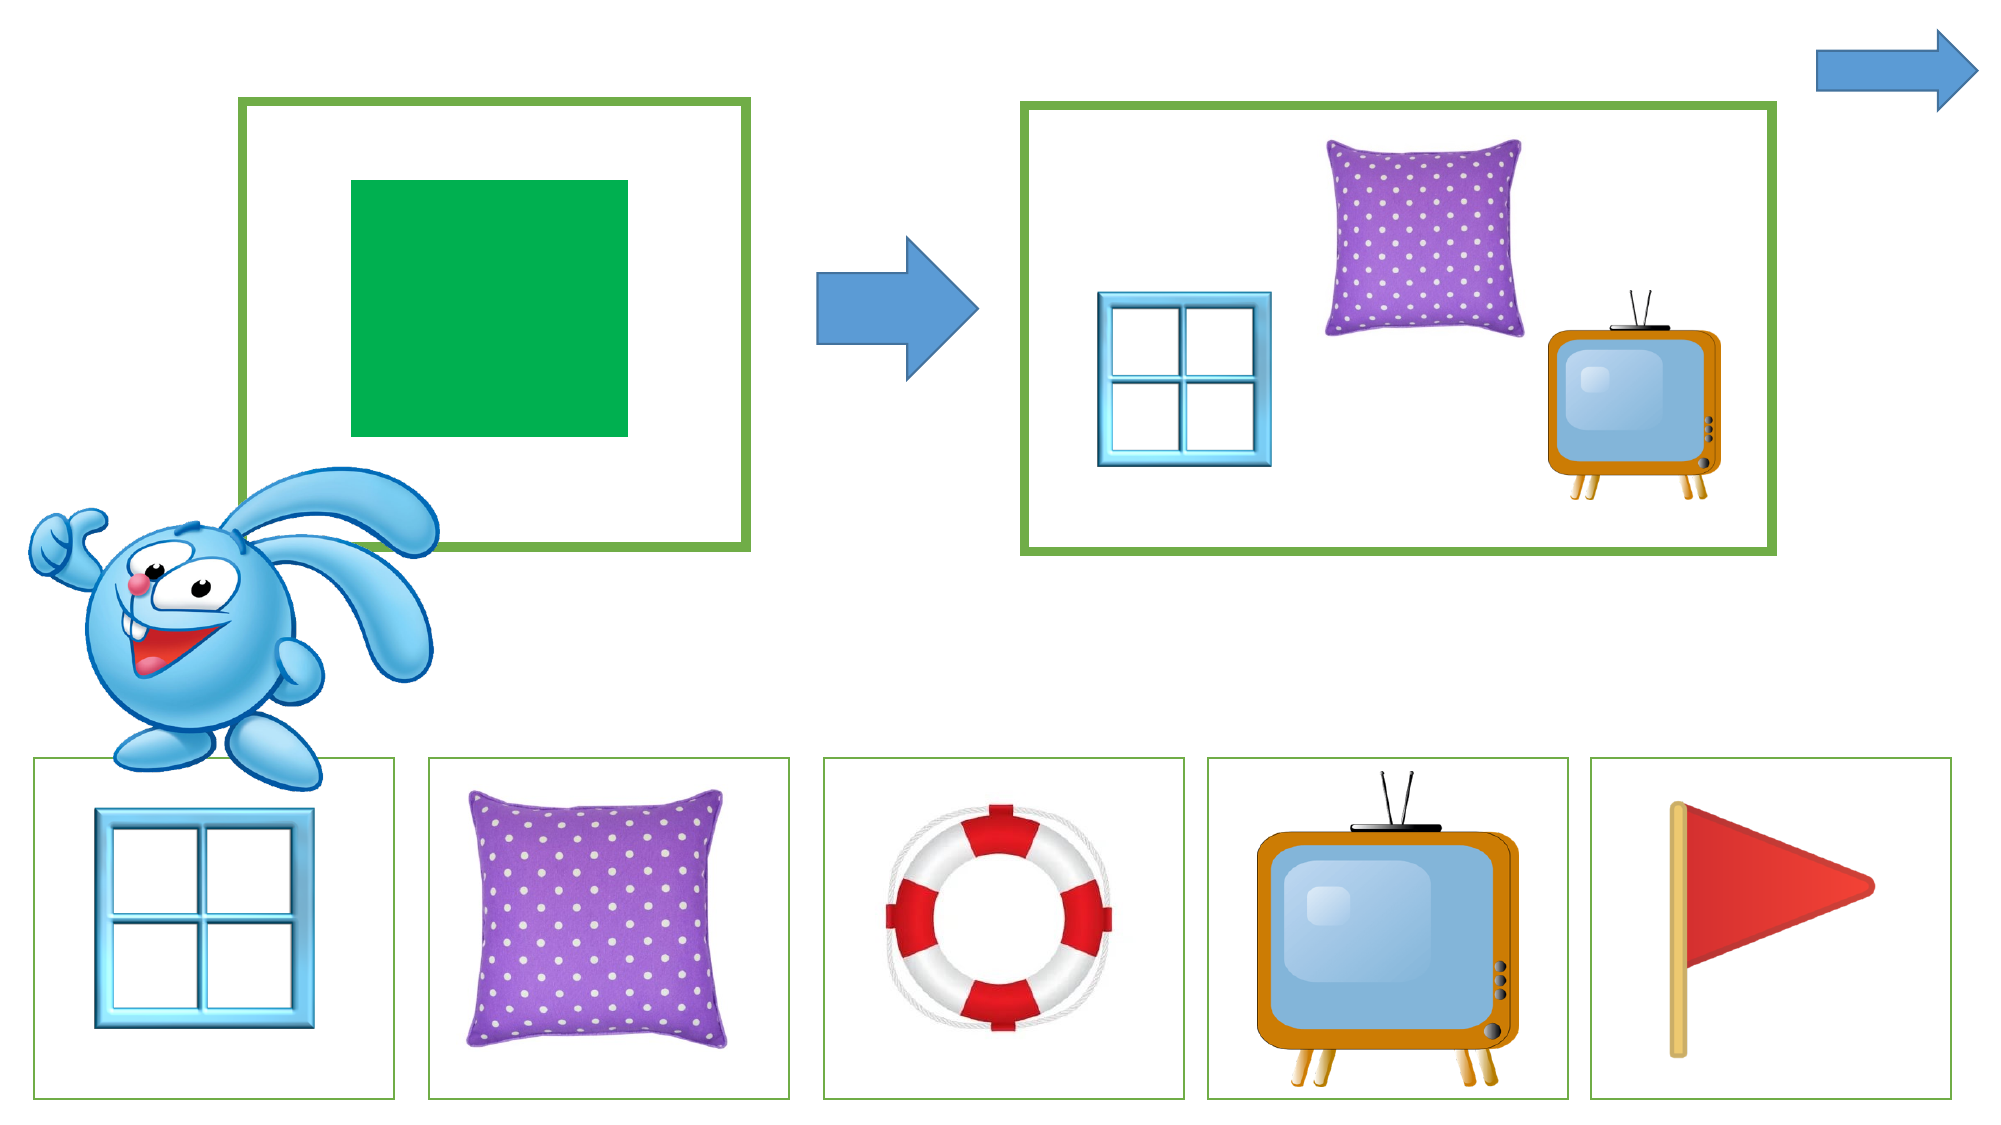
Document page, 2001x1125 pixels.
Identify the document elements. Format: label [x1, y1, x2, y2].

picture [1317, 135, 1532, 340]
text_box [241, 100, 747, 548]
text_box [1816, 28, 1980, 113]
picture [1097, 291, 1272, 467]
text_box [1024, 105, 1773, 552]
text_box [33, 793, 395, 1100]
picture [1257, 770, 1519, 1087]
text_box [1207, 757, 1569, 1100]
text_box [351, 180, 628, 437]
picture [1548, 290, 1721, 500]
text_box [428, 757, 790, 1100]
text_box [1590, 757, 1952, 1100]
picture [1635, 792, 1909, 1066]
text_box [823, 757, 1185, 1100]
picture [97, 807, 315, 1029]
text_box [816, 235, 980, 382]
picture [456, 784, 737, 1053]
picture [861, 778, 1136, 1053]
picture [27, 466, 440, 793]
